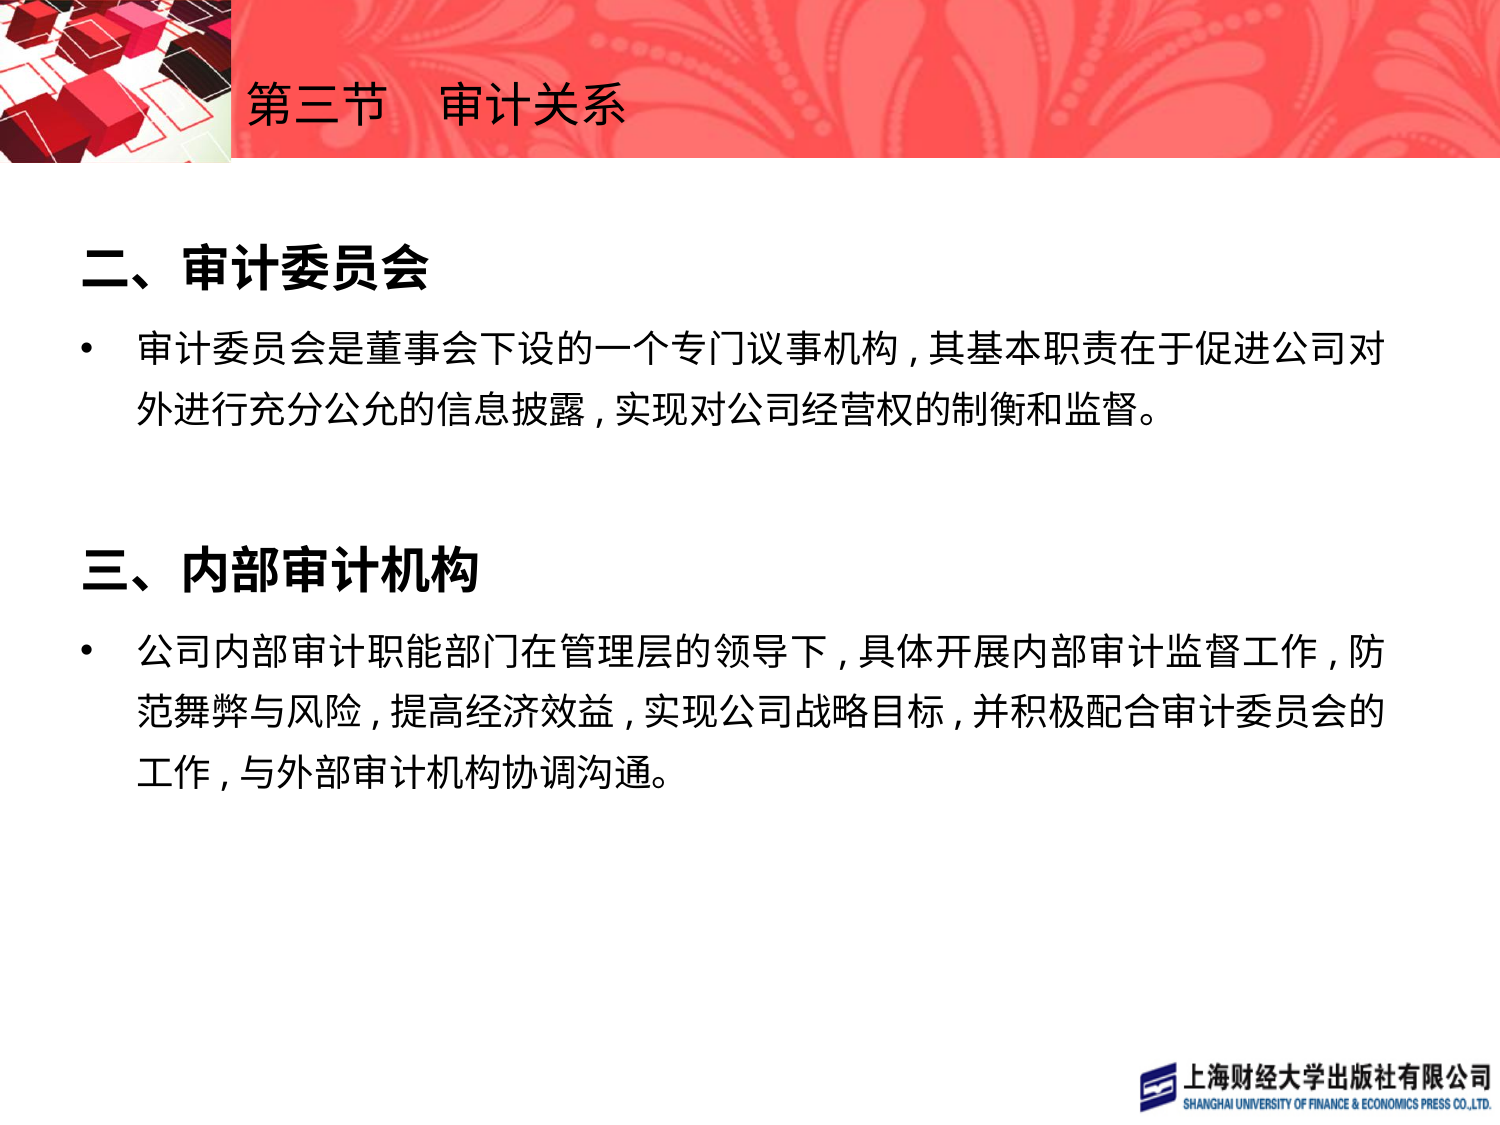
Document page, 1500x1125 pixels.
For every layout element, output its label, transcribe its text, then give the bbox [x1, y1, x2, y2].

title 第三节 审计关系 [230, 45, 1461, 161]
picture [1139, 1058, 1495, 1118]
list 二、审计委员会 审计委员会是董事会下设的一个专门议事机构,其基本职责在于促进公司对外进行充分公允的信息披露,实现对公司经营权的制衡和监督。 三、内部审计机构 公司内部审计职能部门在管理层的领导下,具体开展内部审计监督工作,防范舞弊与风险,提高经济效益,实现公司战略目标,并积极配合审计委员会的工作,与外部审计机构协调沟通。 [65, 208, 1401, 1047]
